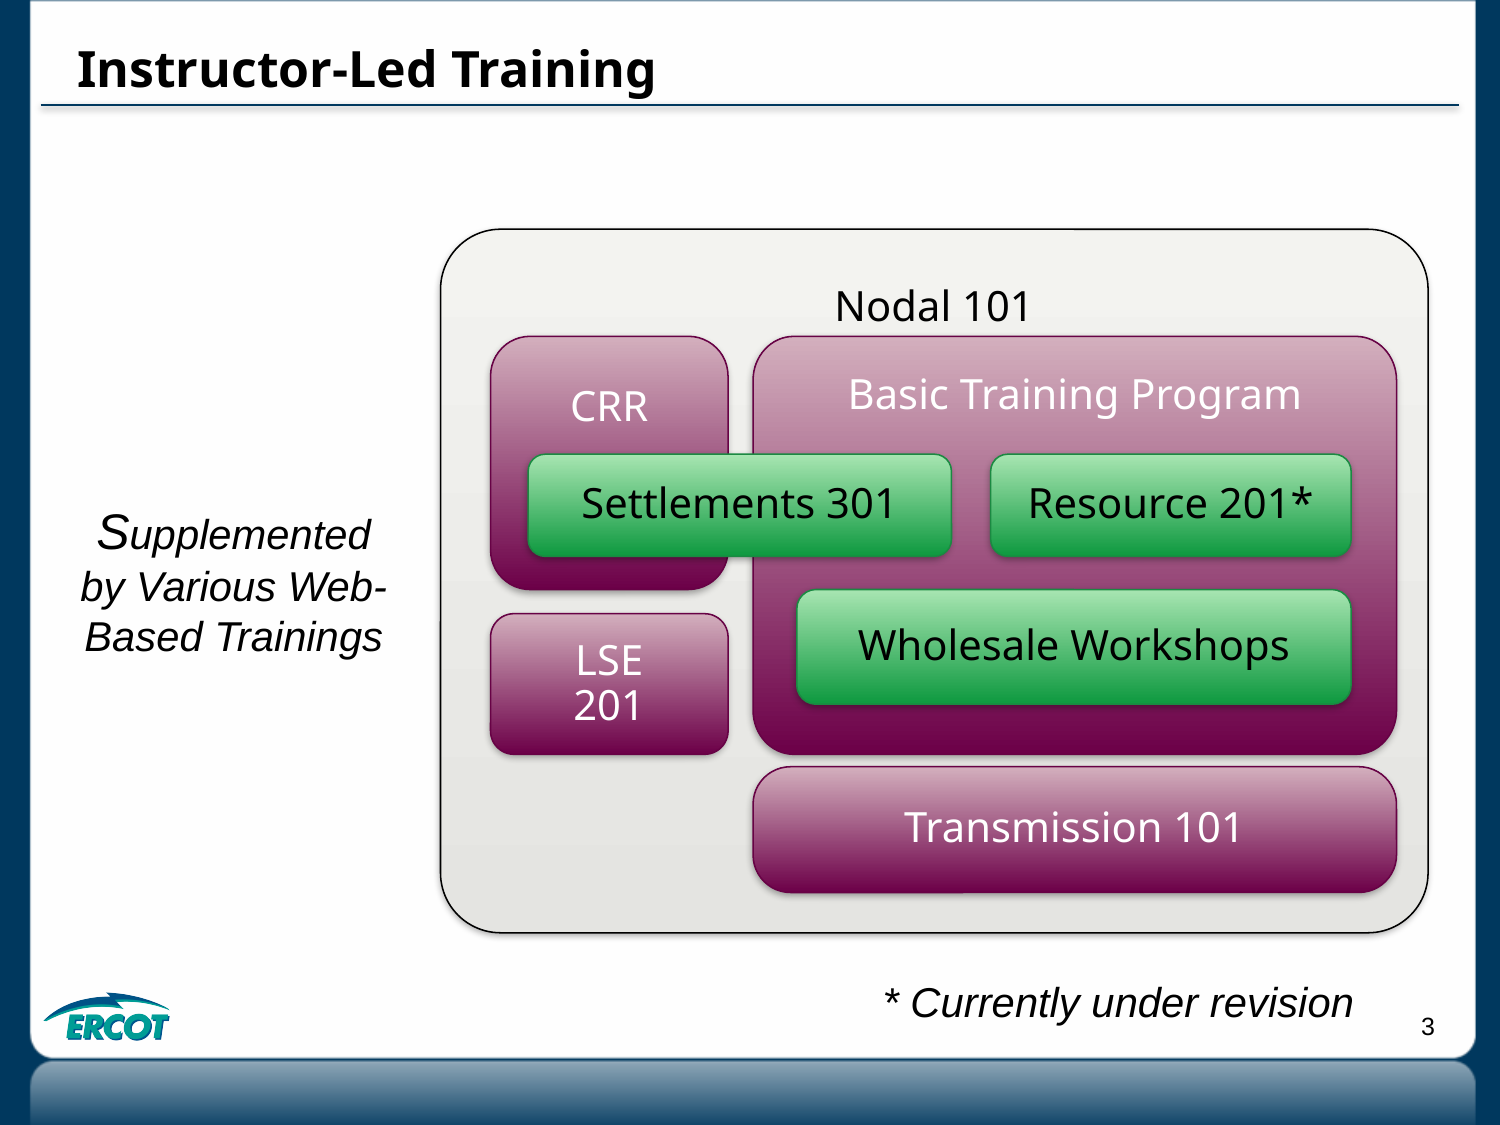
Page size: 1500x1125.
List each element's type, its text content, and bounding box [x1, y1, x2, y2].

text_box Supplemented by Various Web-Based Trainings [65, 492, 403, 668]
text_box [440, 228, 1429, 933]
picture [0, 0, 1500, 1125]
text_box * Currently under revision [832, 968, 1370, 1034]
title Instructor-Led Training [62, 29, 1450, 106]
